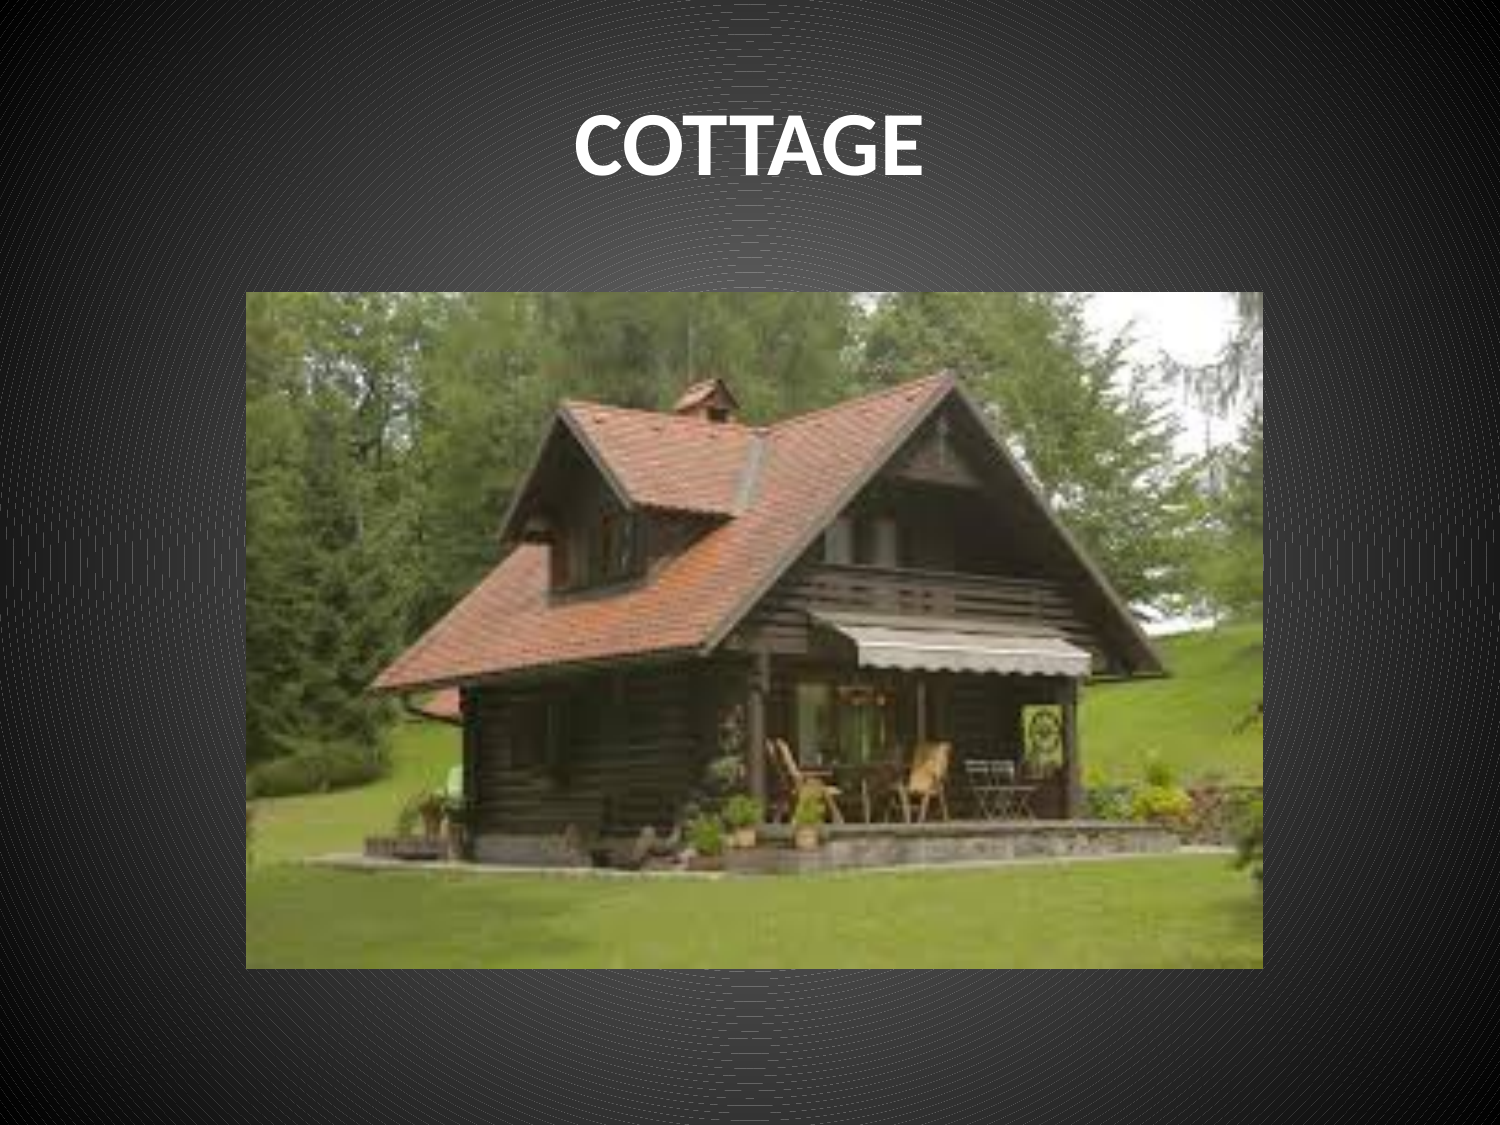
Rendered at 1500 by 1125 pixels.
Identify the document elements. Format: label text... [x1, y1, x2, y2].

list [245, 292, 1263, 970]
title COTTAGE [75, 45, 1425, 233]
